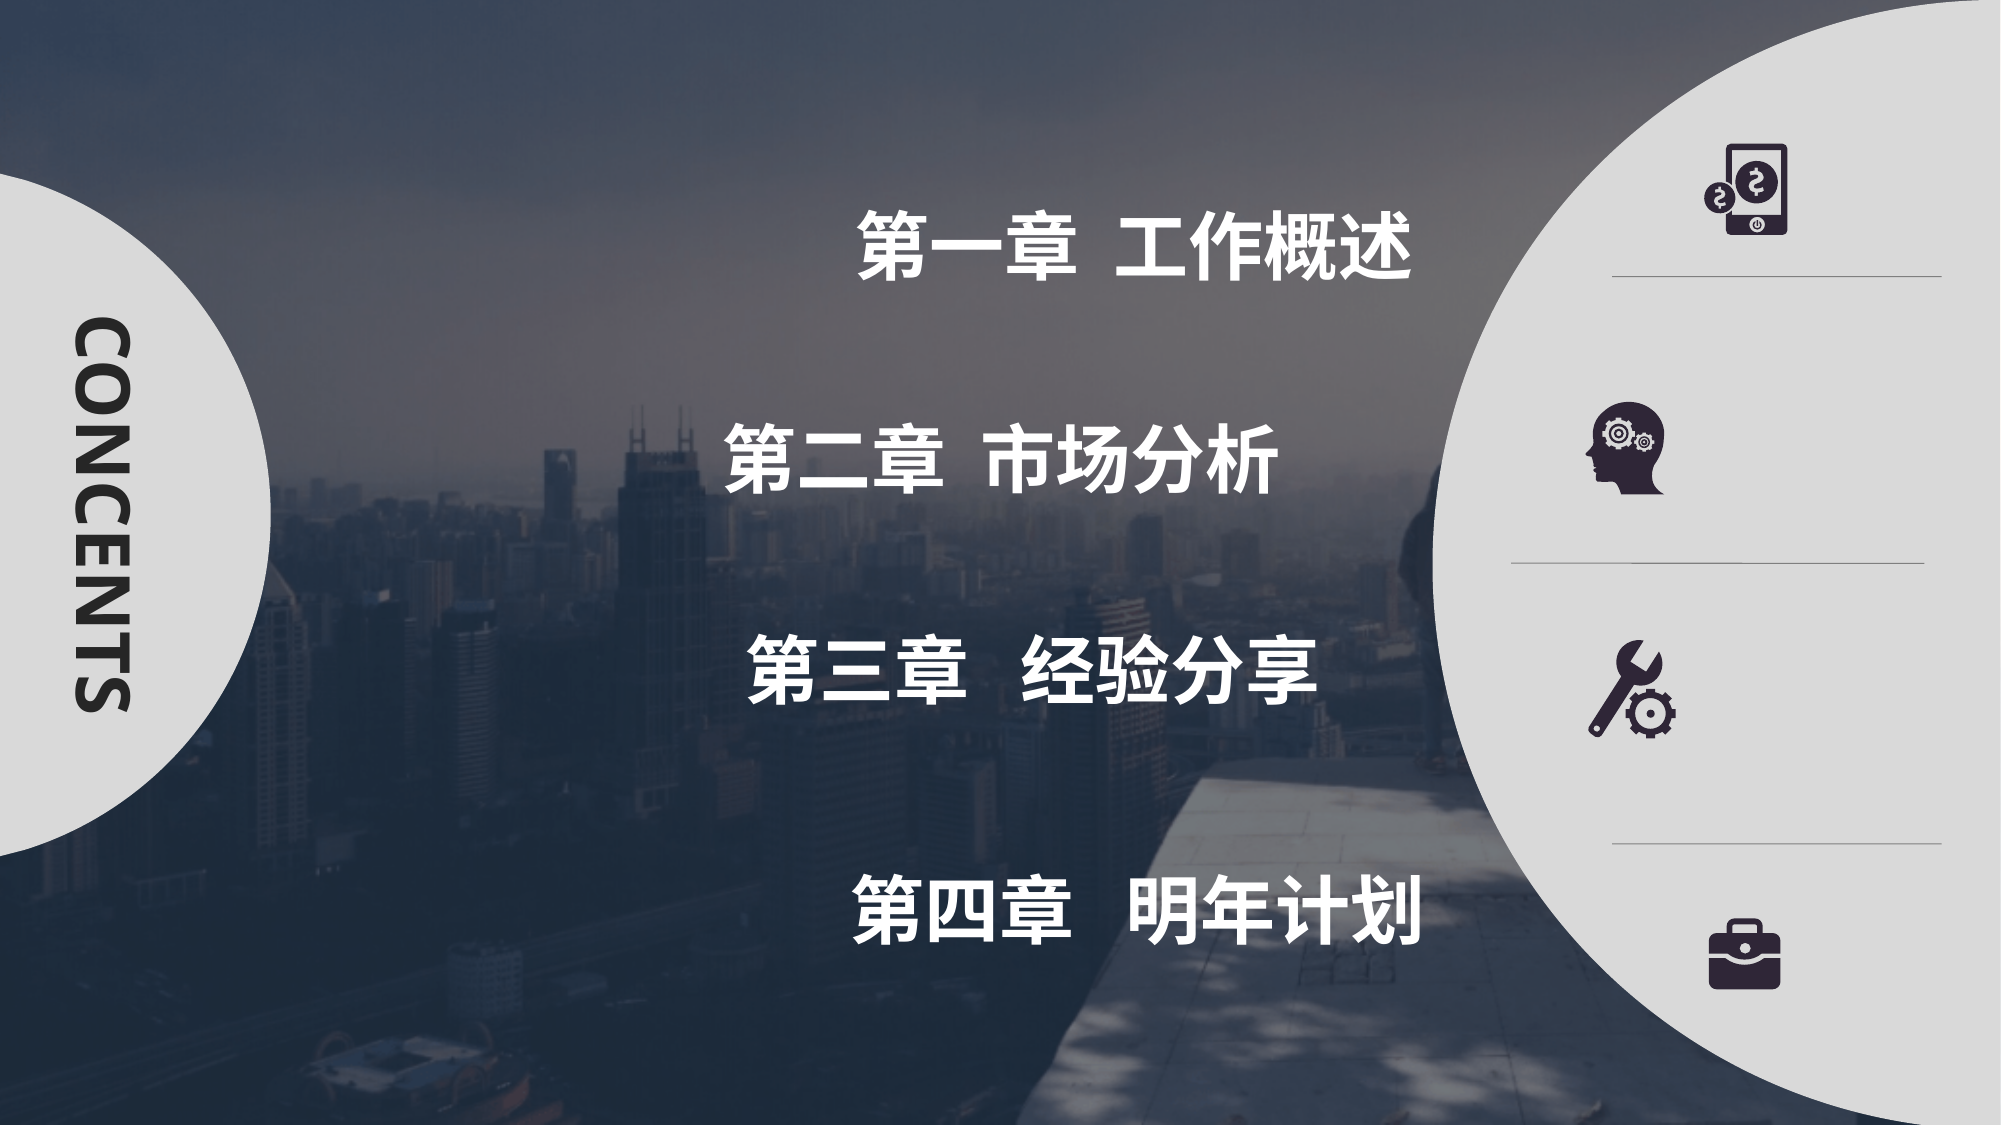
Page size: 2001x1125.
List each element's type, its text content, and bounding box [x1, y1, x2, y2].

text_box 第一章 工作概述 [834, 189, 1435, 300]
text_box 第四章 明年计划 [829, 853, 1446, 964]
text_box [1587, 638, 1676, 739]
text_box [1702, 143, 1788, 235]
text_box [1432, 0, 2000, 1125]
text_box 第二章 市场分析 [701, 402, 1302, 513]
text_box CONCENTS [53, 298, 159, 731]
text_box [1708, 918, 1781, 990]
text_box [1581, 401, 1665, 495]
text_box 第三章 经验分享 [724, 613, 1341, 724]
text_box [0, 173, 271, 857]
